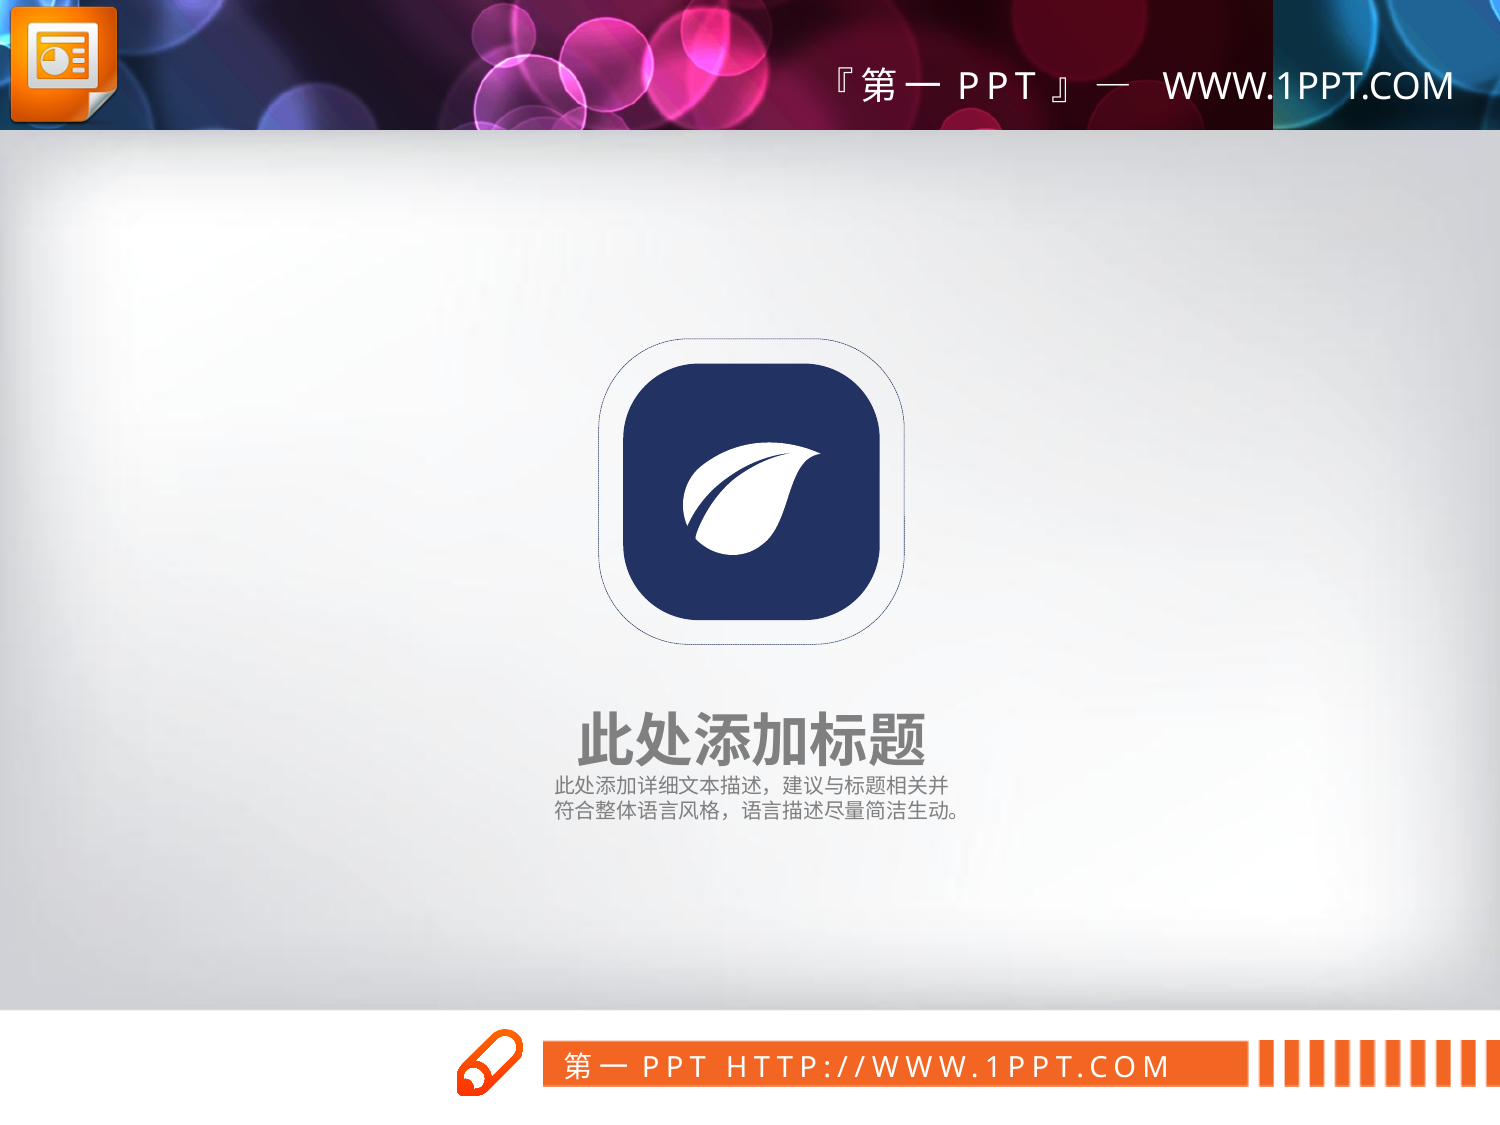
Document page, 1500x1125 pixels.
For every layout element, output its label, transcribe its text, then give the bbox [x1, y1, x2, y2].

text_box 此处添加标题 此处添加详细文本描述，建议与标题相关并符合整体语言风格，语言描述尽量简洁生动。 [537, 695, 966, 830]
picture [0, 0, 1500, 1012]
picture [543, 1040, 1500, 1087]
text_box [598, 338, 905, 645]
